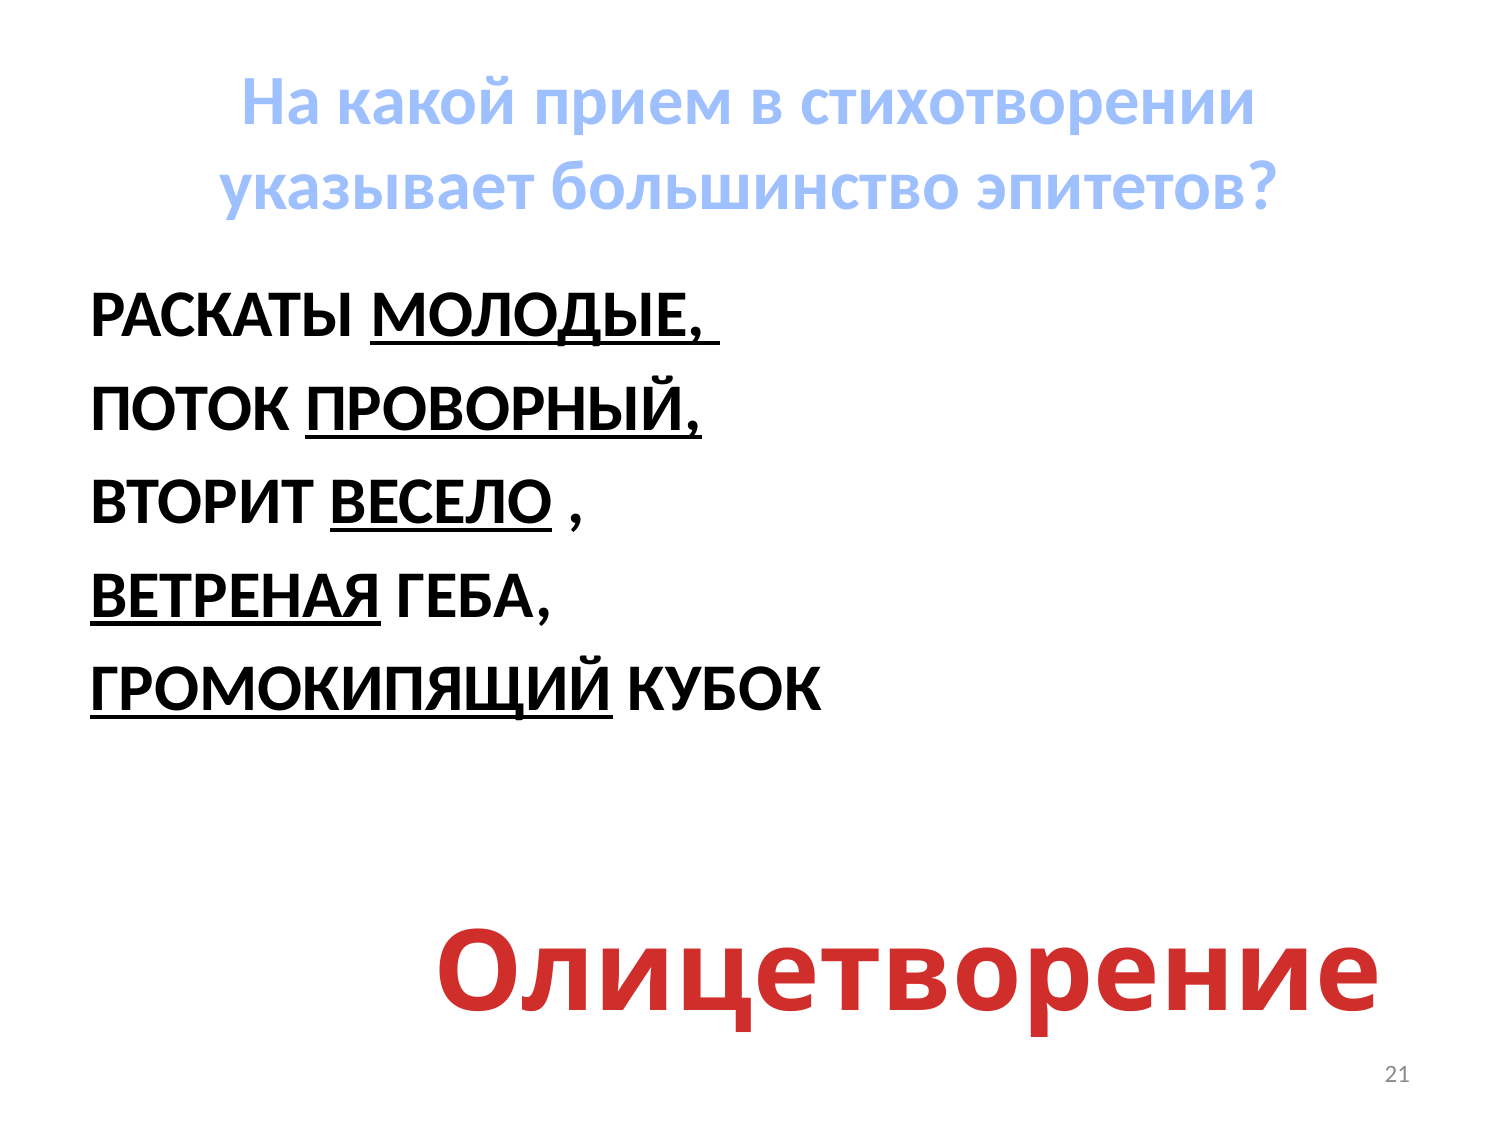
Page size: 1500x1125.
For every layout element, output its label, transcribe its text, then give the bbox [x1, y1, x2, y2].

text_box Олицетворение [419, 890, 1398, 1041]
slide_number 21 [1074, 1042, 1425, 1103]
list раскаты молодые, поток проворный, вторит весело , ветреная Геба, громокипящий кубок [74, 262, 1426, 1006]
title На какой прием в стихотворении указывает большинство эпитетов? [74, 44, 1426, 233]
